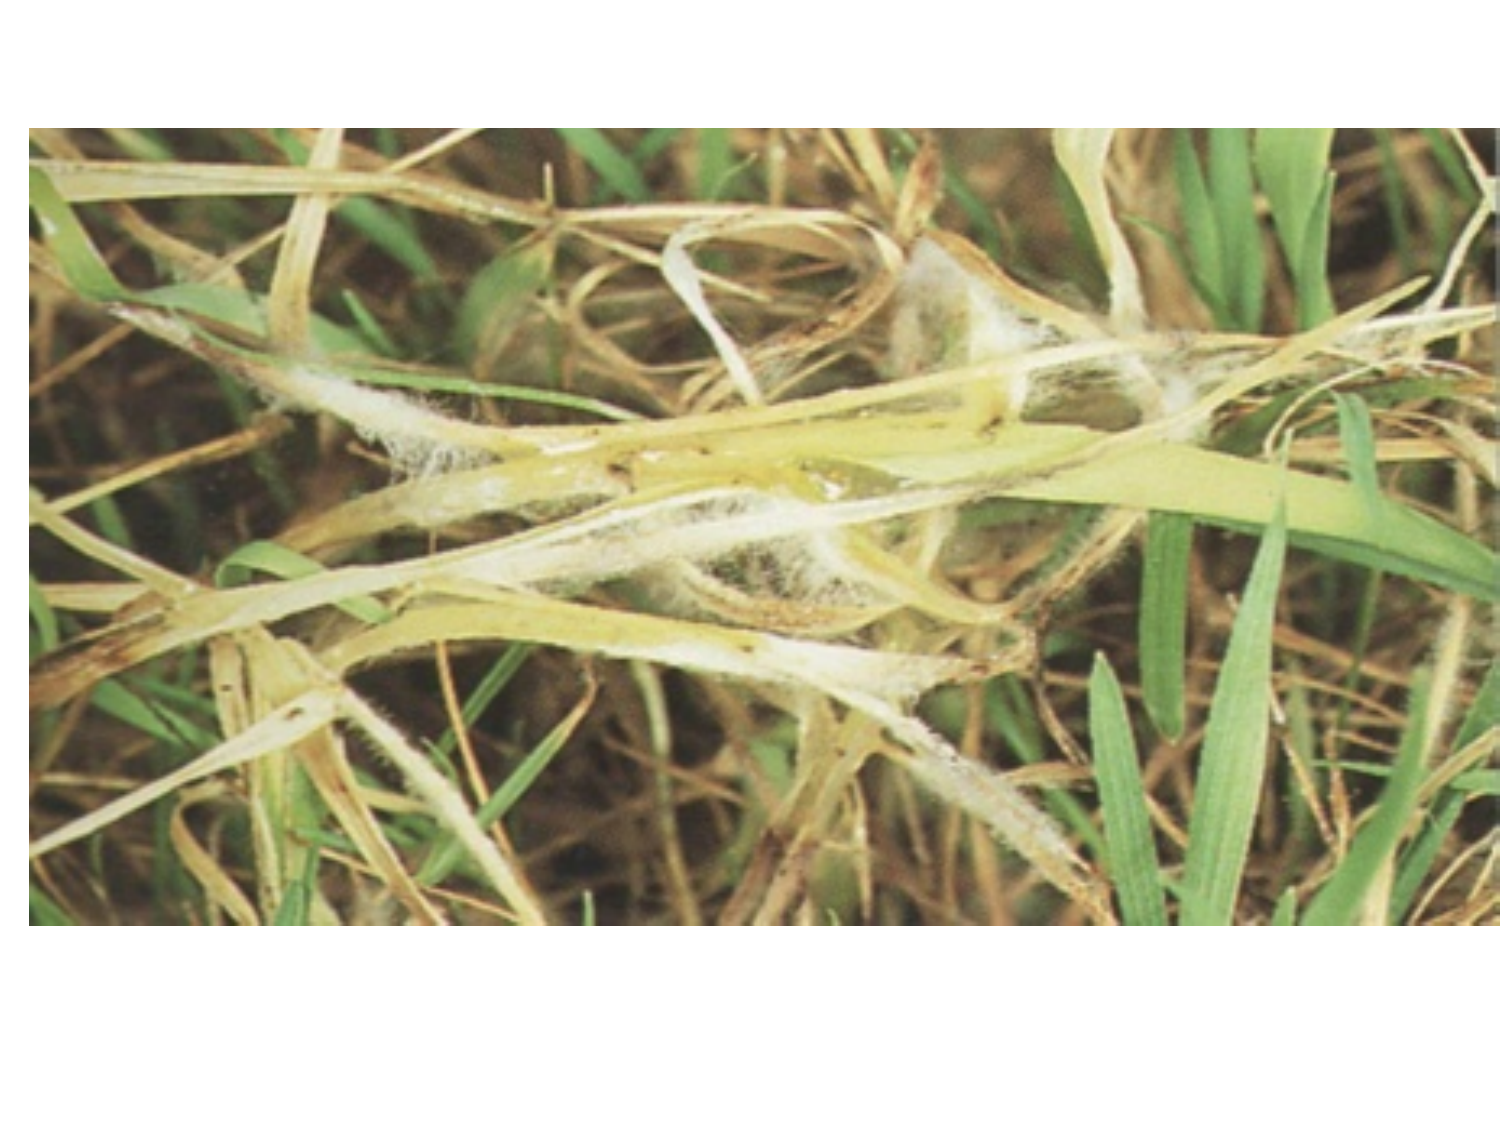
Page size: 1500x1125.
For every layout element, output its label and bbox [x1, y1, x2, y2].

picture [29, 128, 1500, 926]
